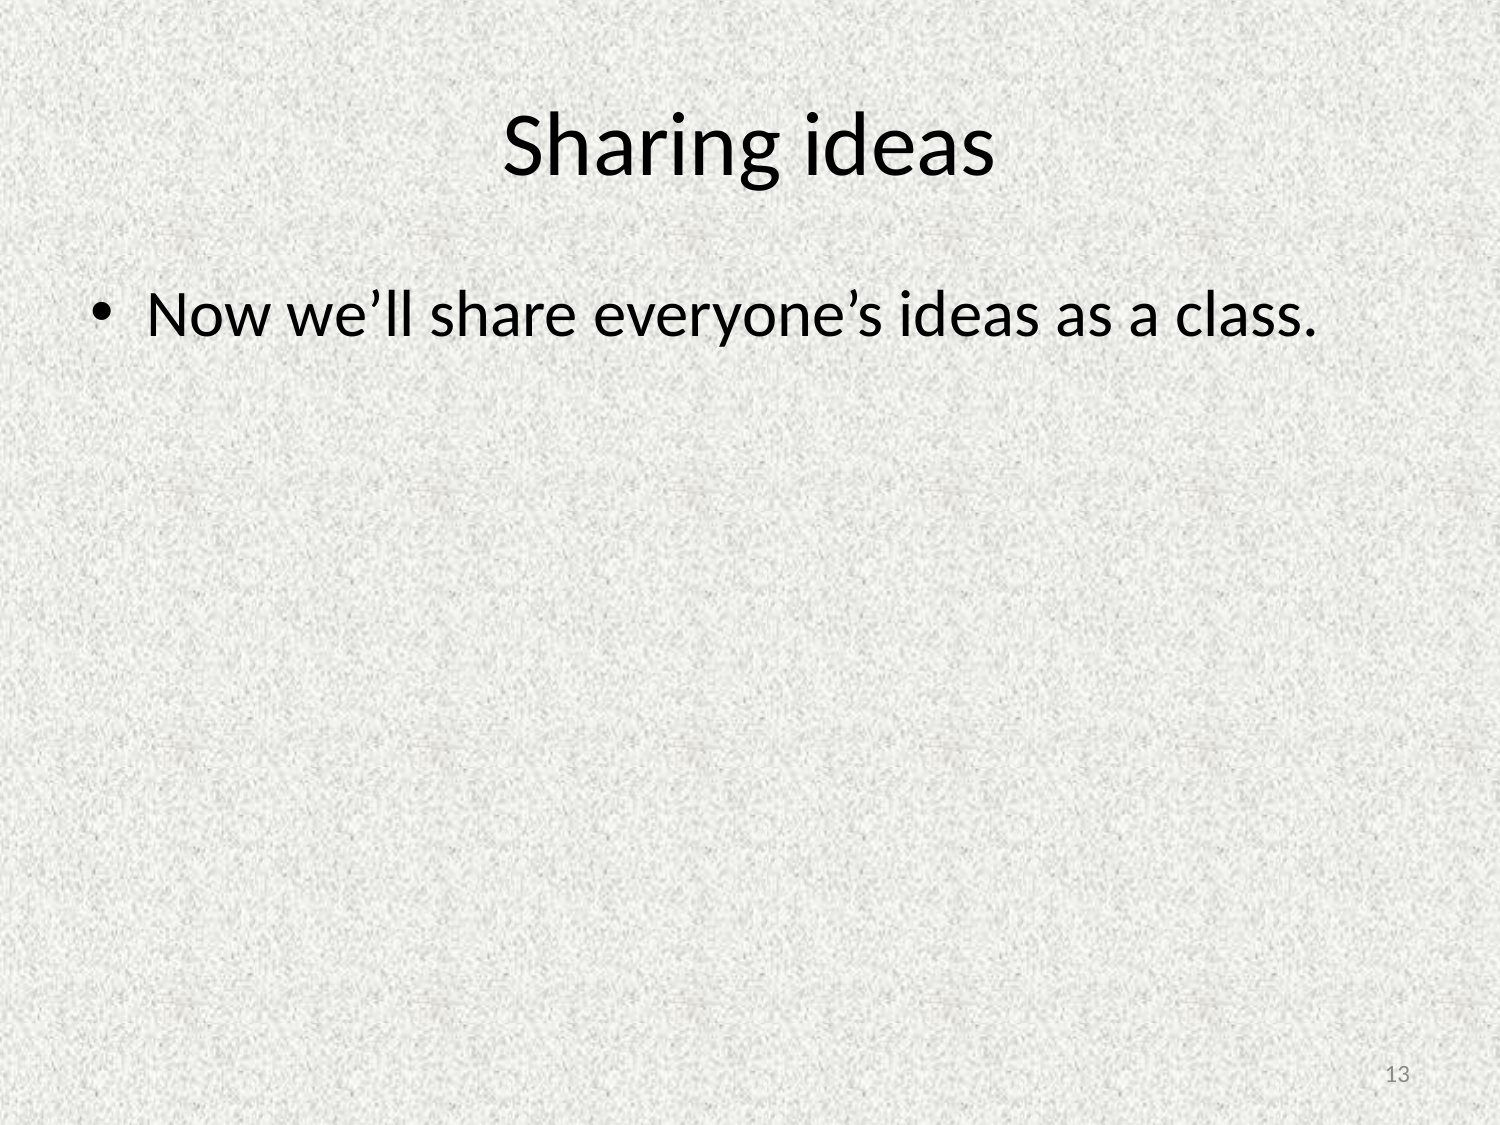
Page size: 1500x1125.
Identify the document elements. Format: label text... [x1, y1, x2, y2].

slide_number 13 [1074, 1042, 1425, 1103]
picture [0, 0, 1500, 1125]
title Sharing ideas [75, 45, 1425, 233]
list Now we’ll share everyone’s ideas as a class. [75, 262, 1425, 1005]
